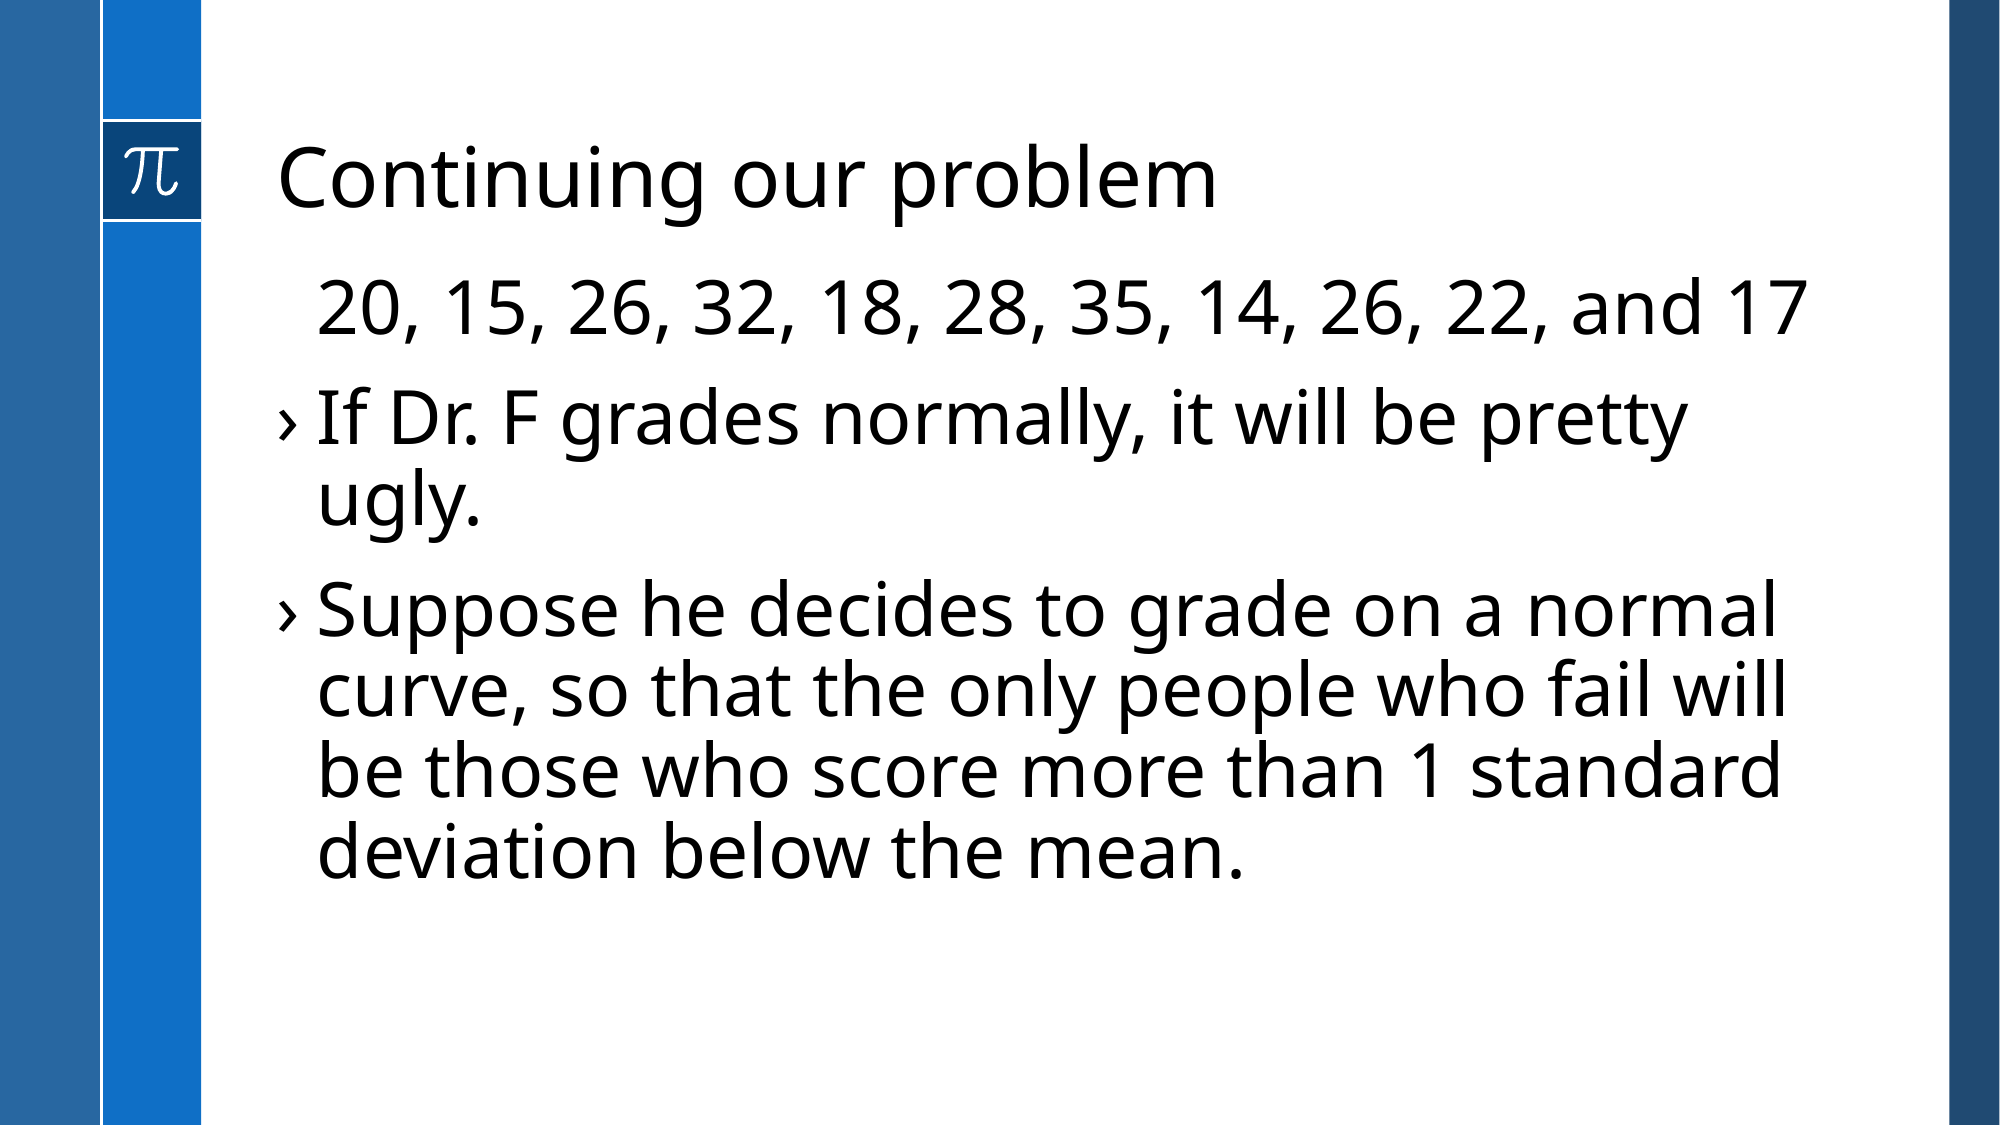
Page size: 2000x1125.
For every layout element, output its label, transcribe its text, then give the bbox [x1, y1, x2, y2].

list 20, 15, 26, 32, 18, 28, 35, 14, 26, 22, and 17 If Dr. F grades normally, it will be pretty ugly. Suppose he decides to grade on a normal curve, so that the only people who fail will be those who score more than 1 standard deviation below the mean. [261, 262, 1867, 1013]
title Continuing our problem [261, 29, 1867, 233]
